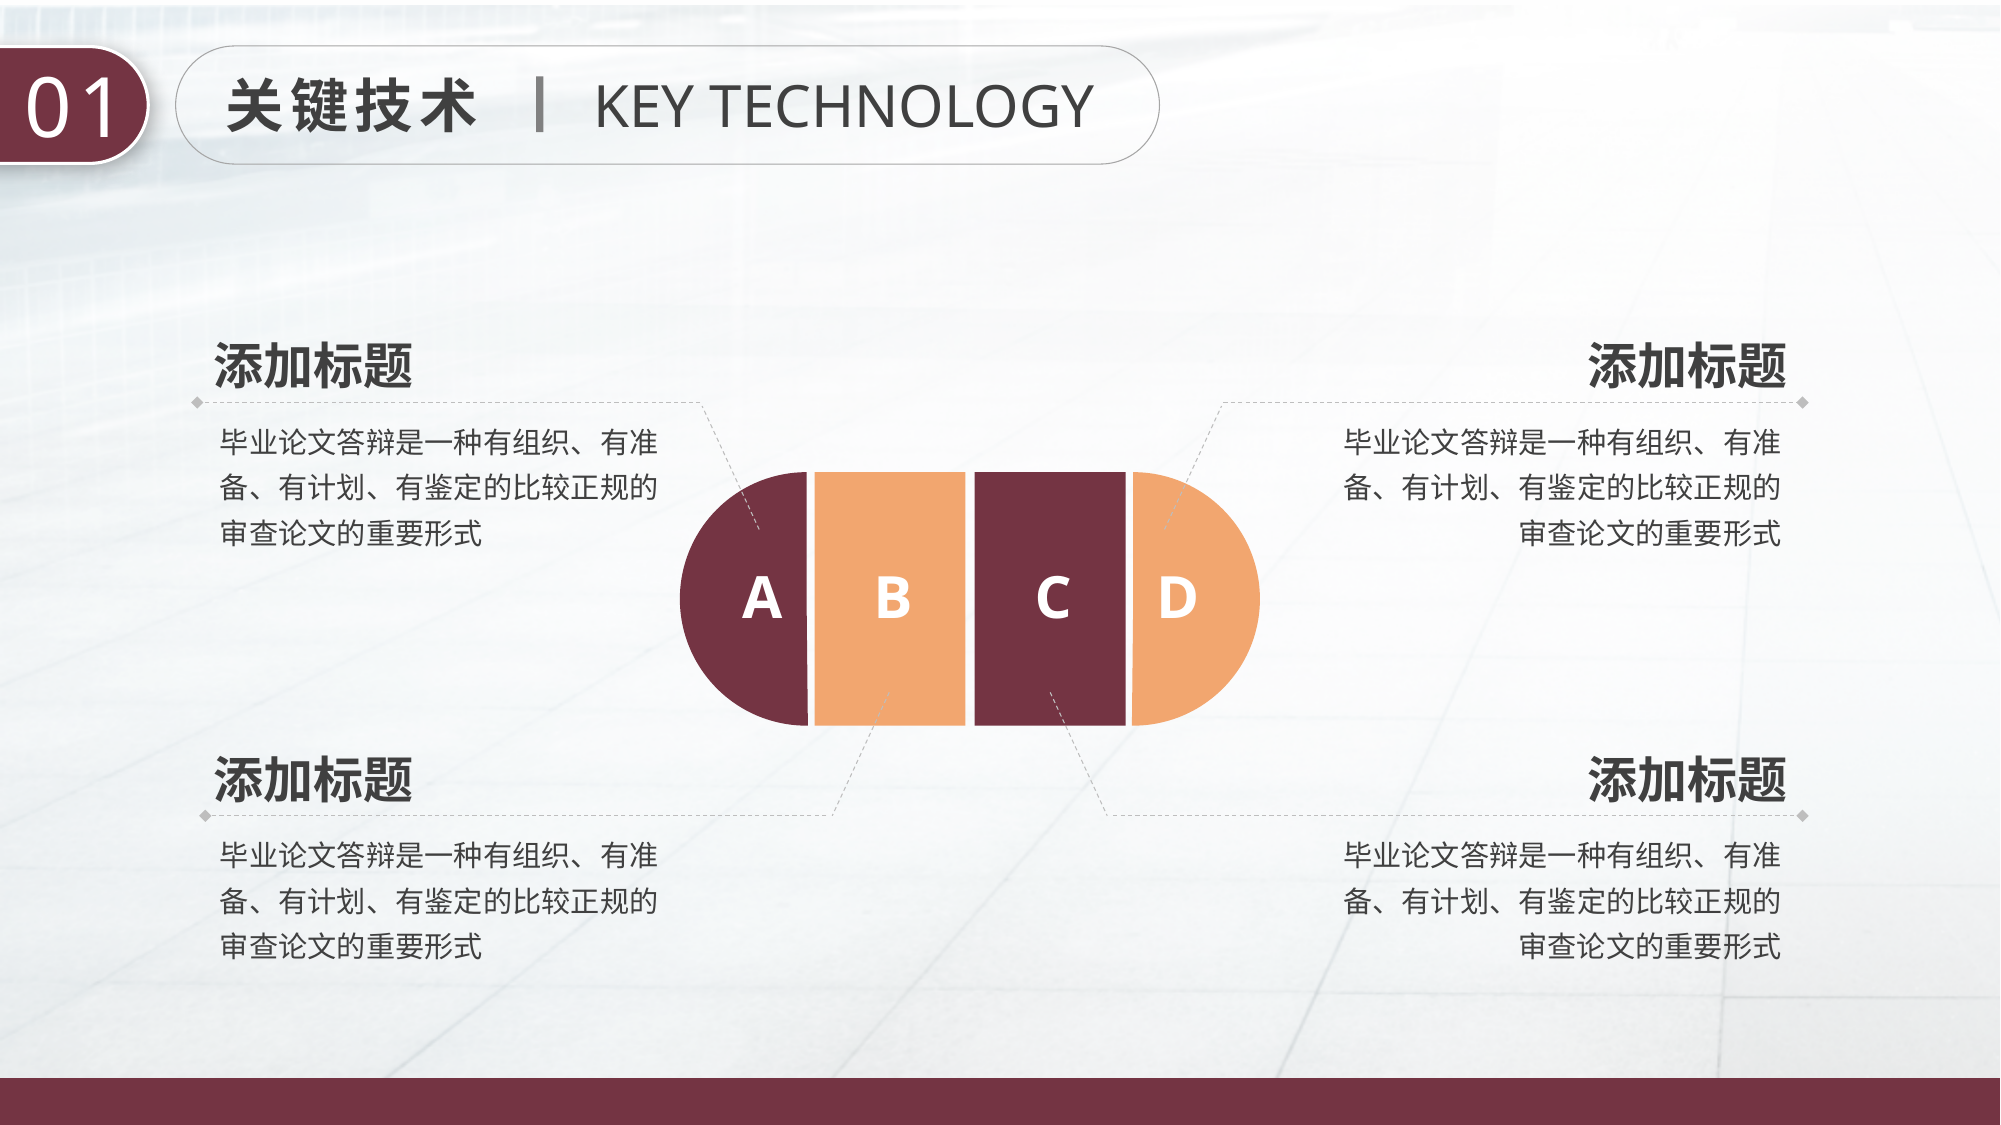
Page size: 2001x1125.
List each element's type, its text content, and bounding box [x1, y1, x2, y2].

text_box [198, 682, 890, 1078]
text_box [0, 1077, 2000, 1125]
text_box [1050, 682, 1803, 1078]
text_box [1164, 269, 1803, 665]
text_box [174, 44, 1161, 166]
text_box C [974, 471, 1127, 727]
text_box A [697, 471, 809, 682]
text_box [535, 75, 545, 133]
text_box KEY TECHNOLOGY [578, 61, 1110, 147]
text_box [0, 46, 149, 164]
text_box B [814, 471, 967, 727]
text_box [197, 268, 760, 665]
picture [0, 0, 2001, 1125]
text_box 关键技术 [210, 61, 506, 147]
text_box D [1131, 471, 1243, 682]
